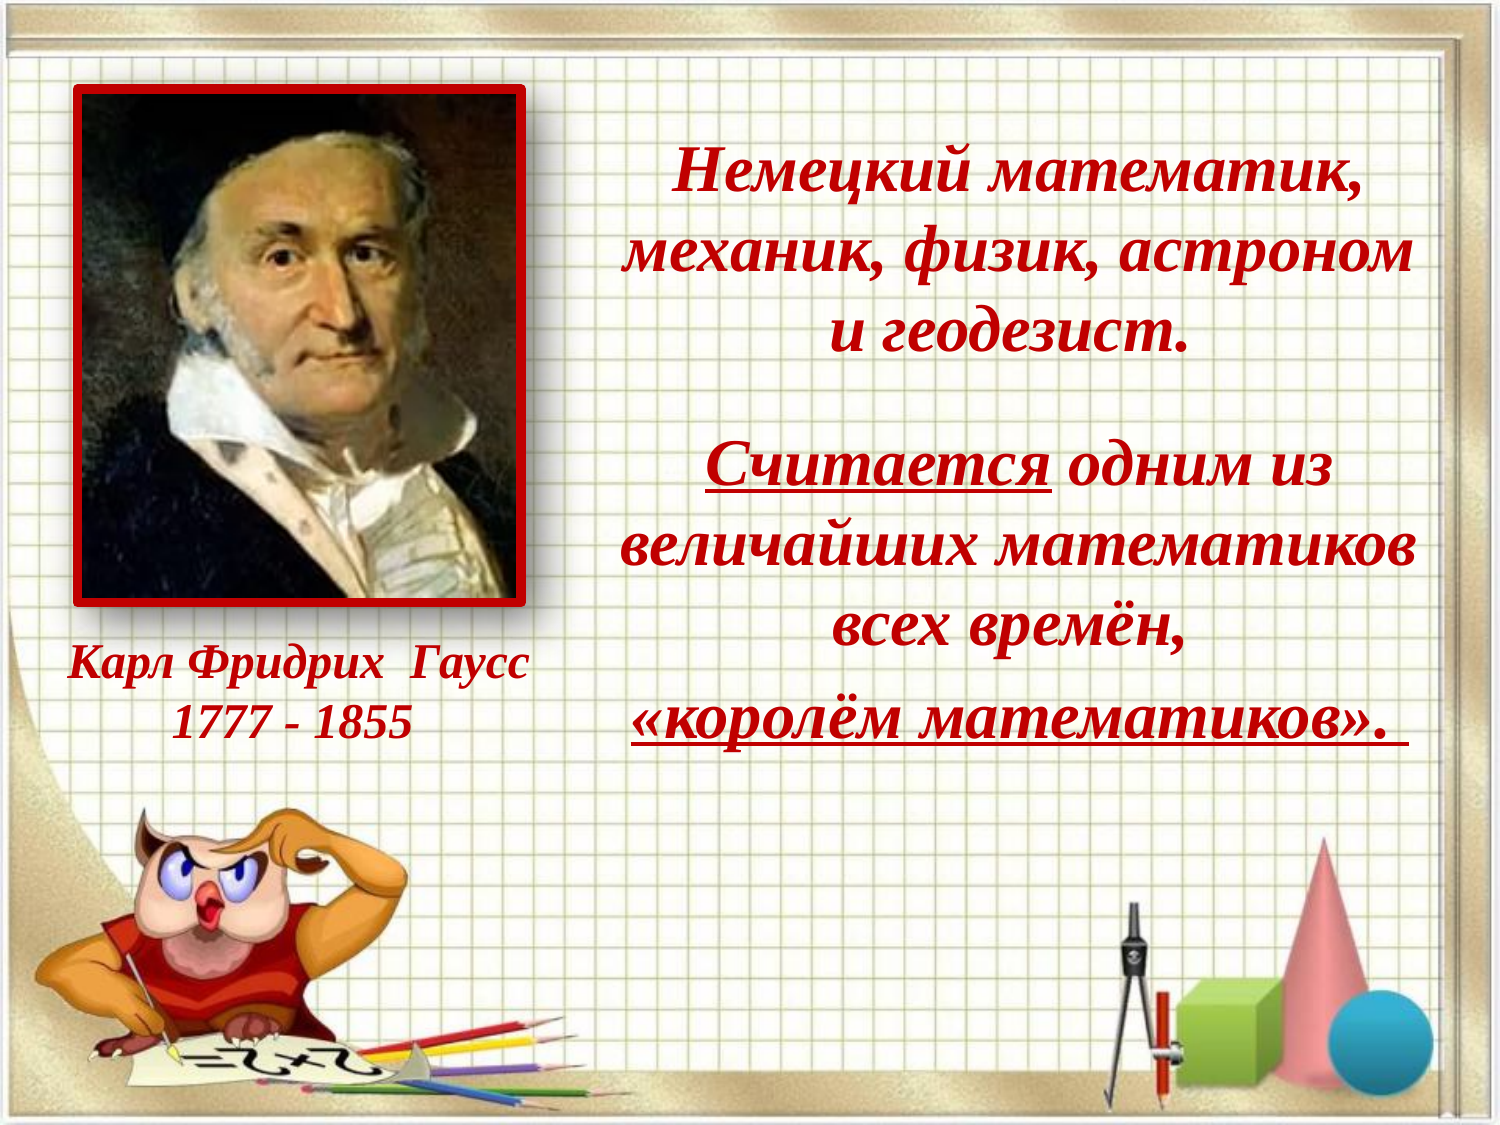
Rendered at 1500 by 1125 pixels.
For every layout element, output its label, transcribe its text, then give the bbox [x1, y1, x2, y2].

text_box Карл Фридрих Гаусс 1777 - 1855 [35, 621, 563, 756]
picture [0, 0, 1500, 1125]
list Немецкий математик, механик, физик, астроном и геодезист. Считается одним из величайших математиков всех времён, «королём математиков». [597, 116, 1442, 774]
